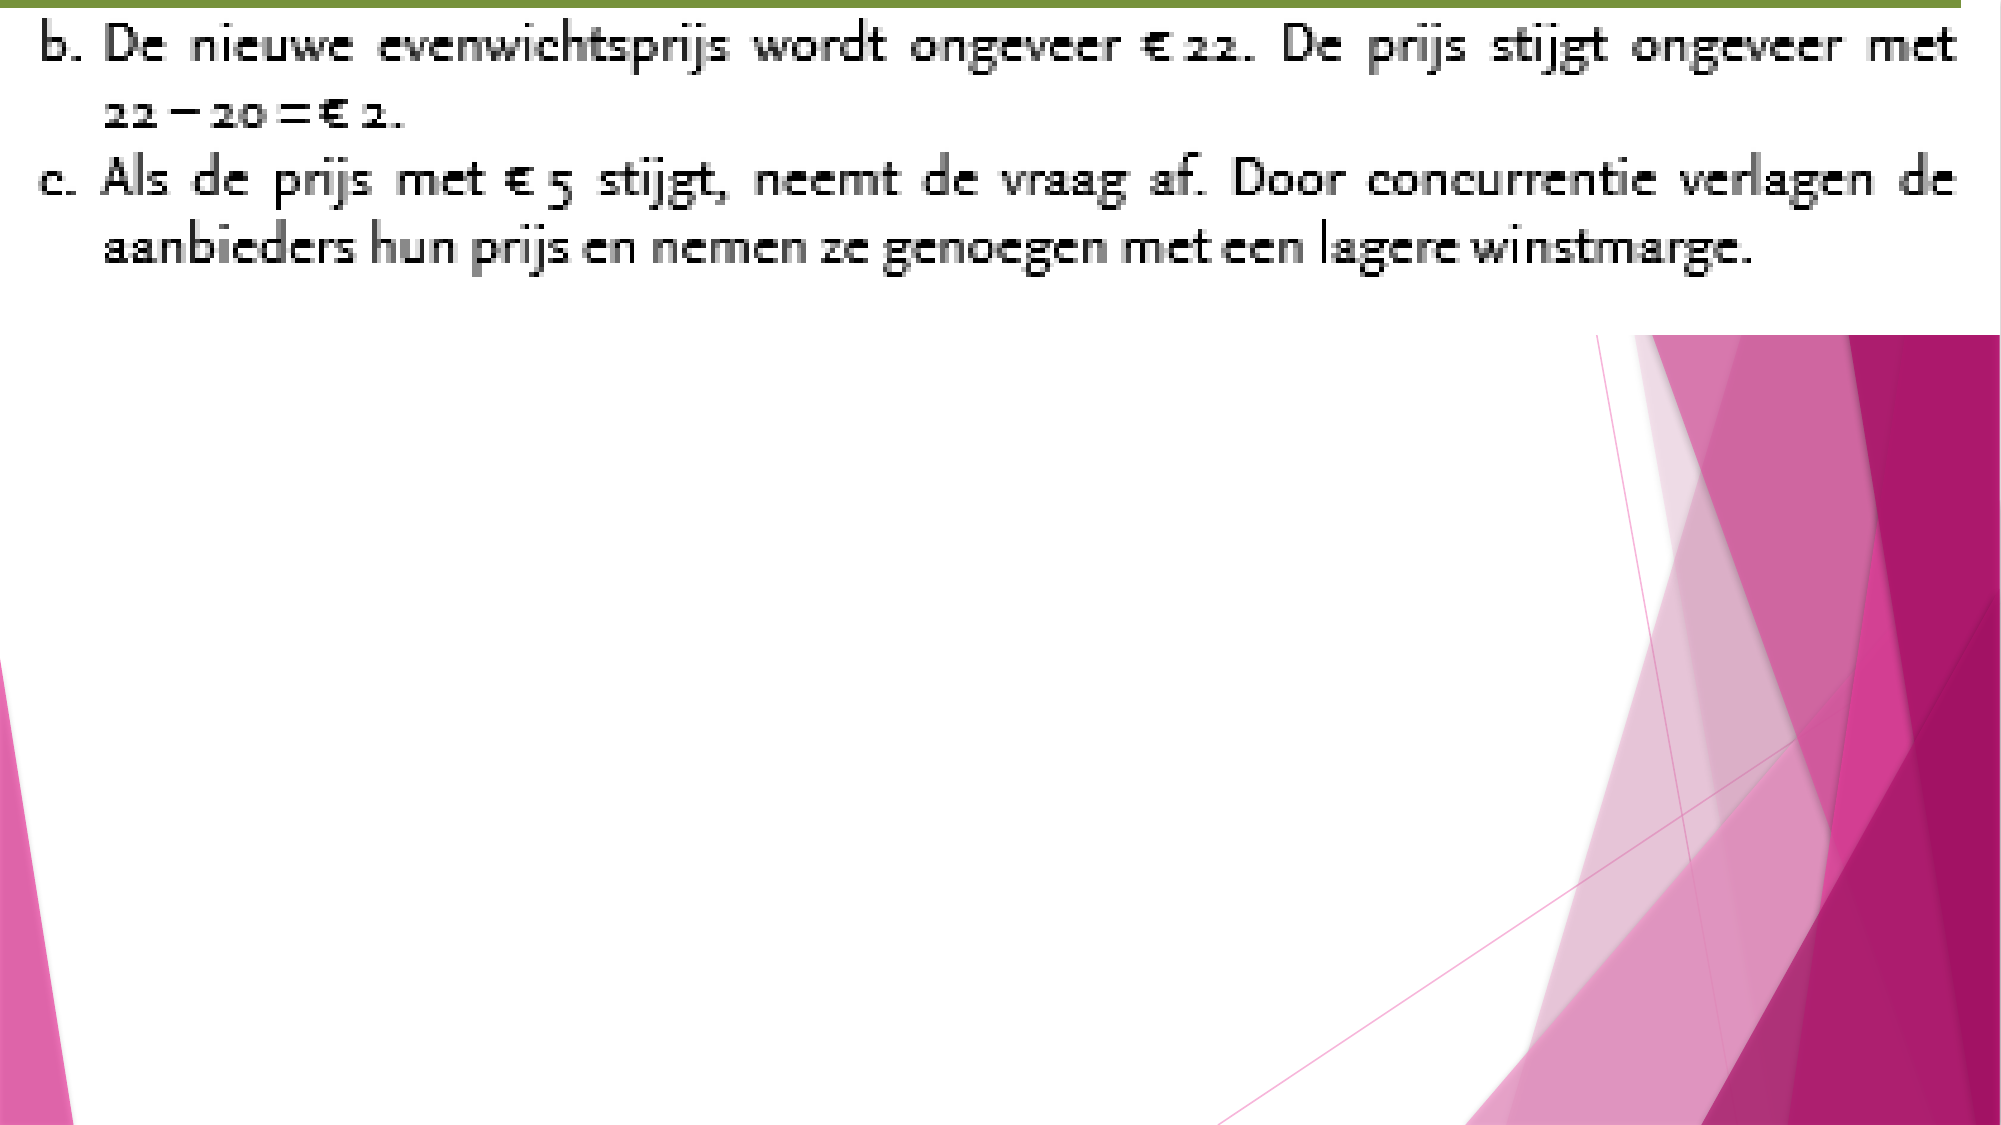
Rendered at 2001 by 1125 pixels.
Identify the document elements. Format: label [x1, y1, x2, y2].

picture [0, 0, 2000, 335]
